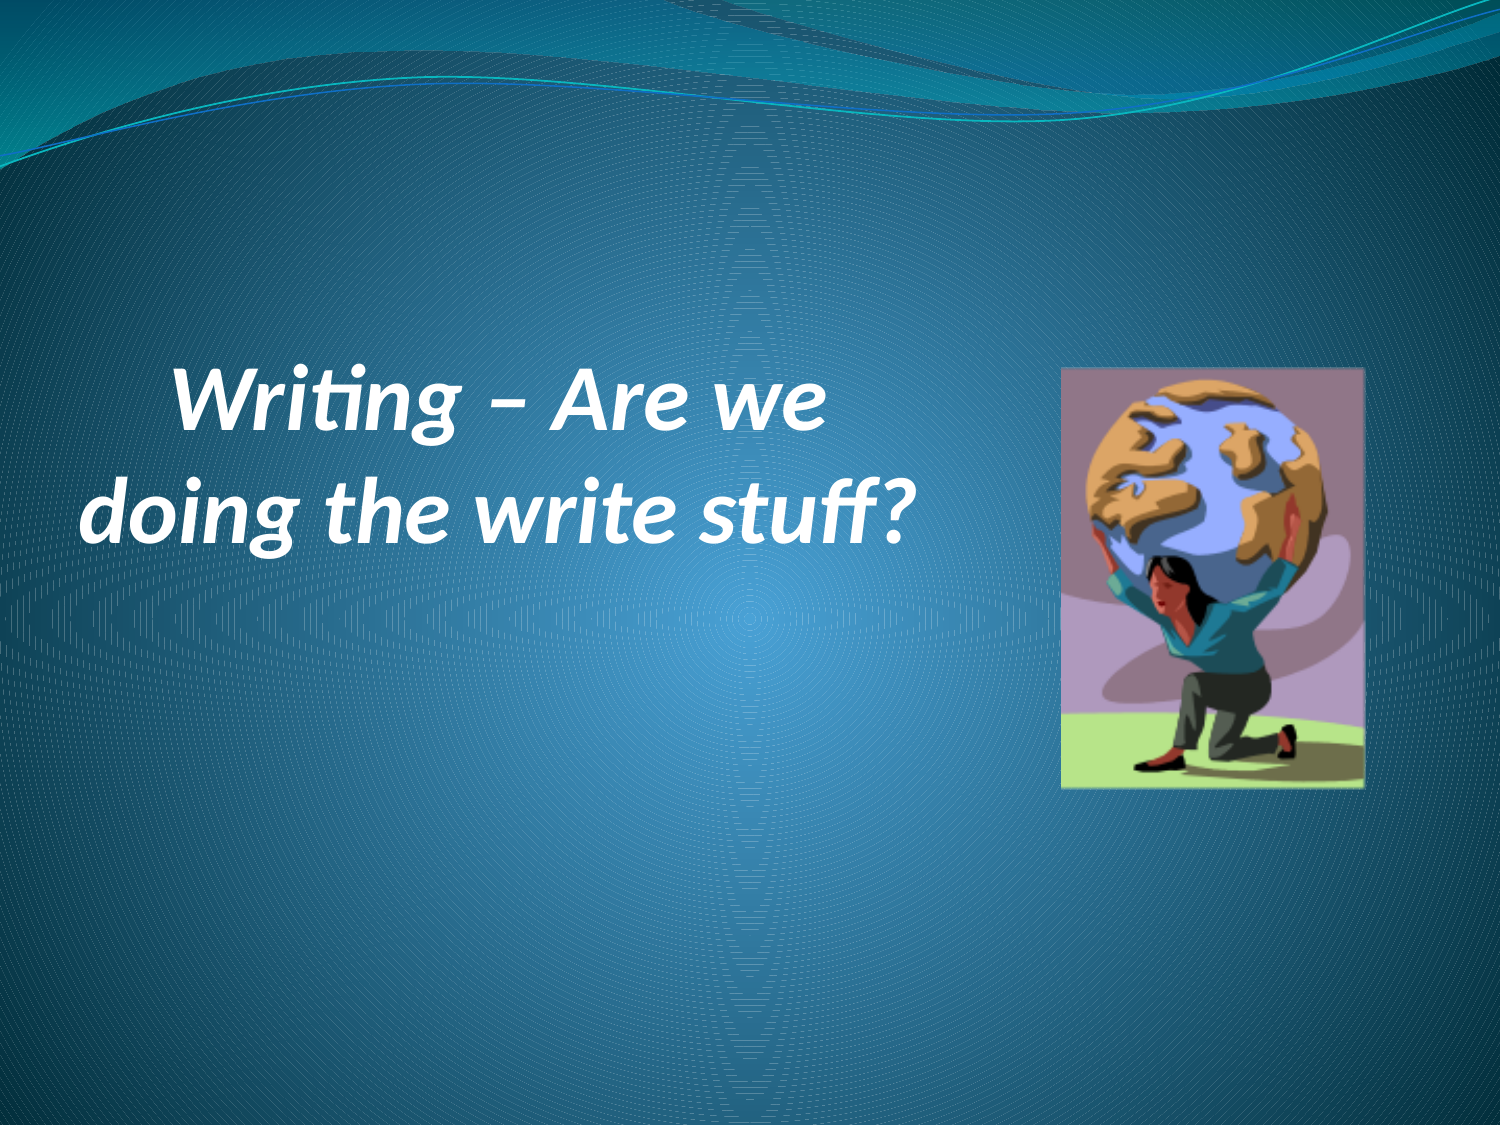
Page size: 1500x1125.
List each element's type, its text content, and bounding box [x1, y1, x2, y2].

title Writing – Are we doing the write stuff? [62, 99, 938, 563]
picture [1060, 363, 1370, 794]
